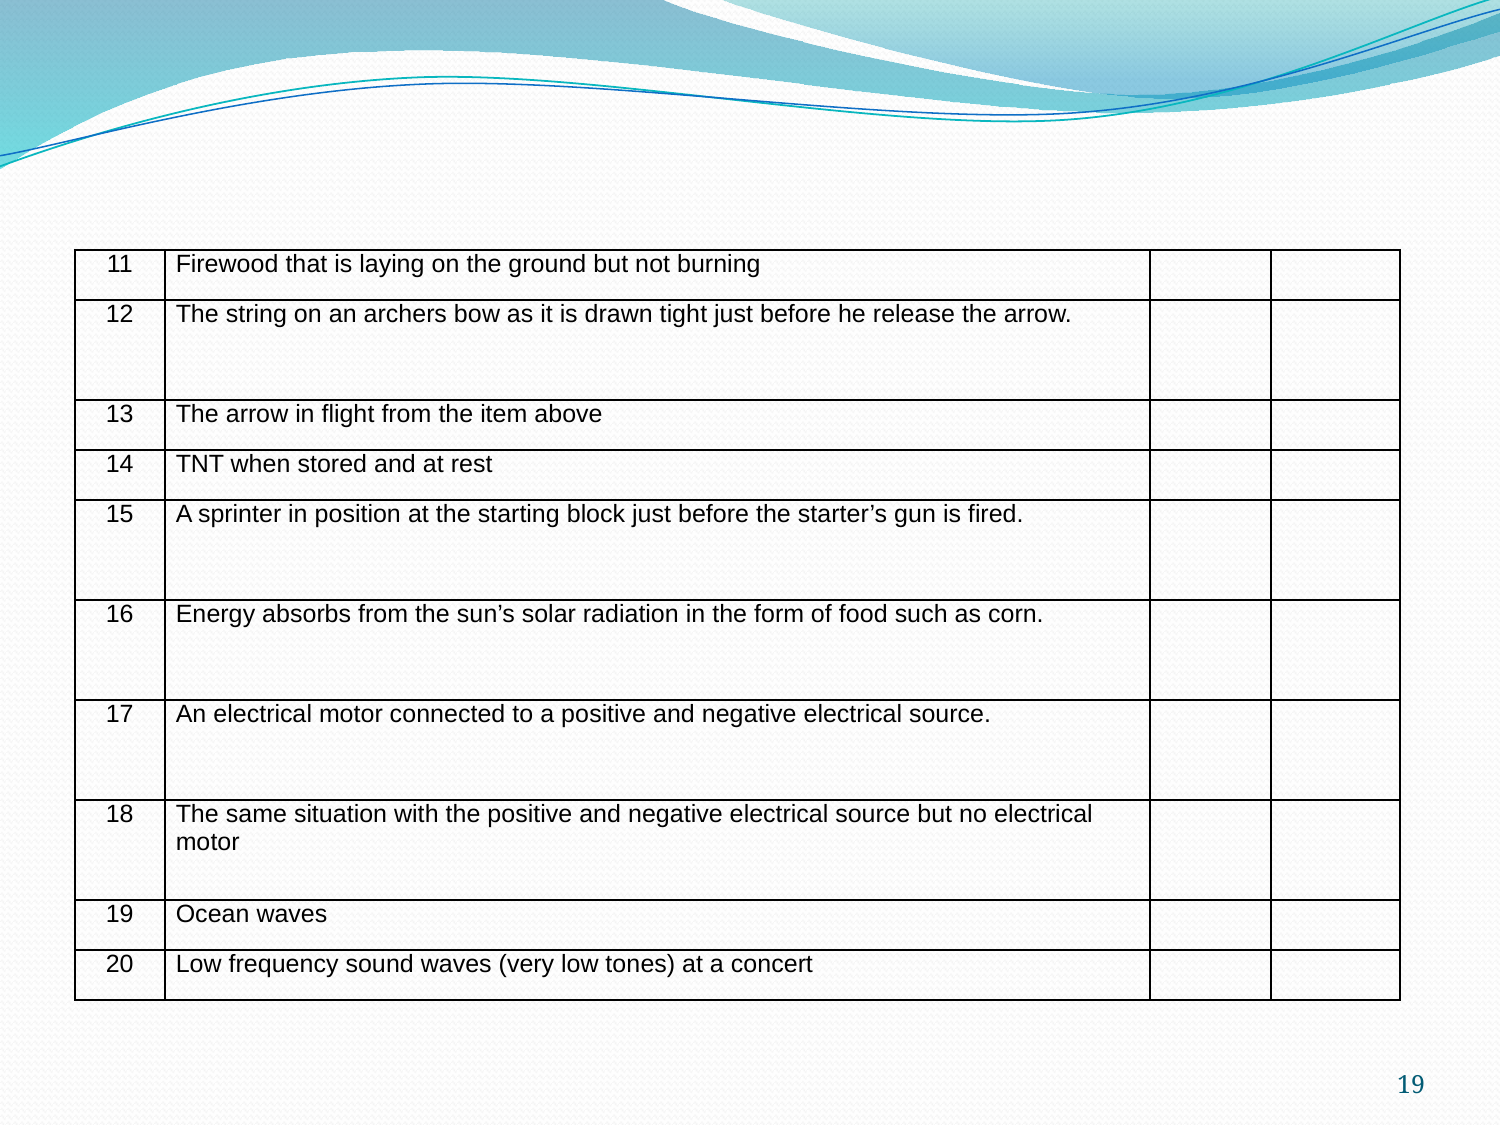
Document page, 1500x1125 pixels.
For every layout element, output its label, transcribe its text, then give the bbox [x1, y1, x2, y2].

table_cell [1272, 901, 1399, 949]
table_cell [1272, 501, 1399, 599]
table_cell The arrow in flight from the item above [166, 401, 1149, 449]
table_cell [1272, 701, 1399, 799]
table_cell [1151, 451, 1270, 499]
table_cell [1151, 701, 1270, 799]
table_cell [1151, 401, 1270, 449]
table_cell [1272, 401, 1399, 449]
table_header Firewood that is laying on the ground but not burning [166, 251, 1149, 299]
table_cell Energy absorbs from the sun’s solar radiation in the form of food such as corn. [166, 601, 1149, 699]
table_cell [1151, 301, 1270, 399]
table_cell Low frequency sound waves (very low tones) at a concert [166, 951, 1149, 999]
table_cell 15 [76, 501, 164, 599]
table_cell [1272, 451, 1399, 499]
table_cell [1272, 601, 1399, 699]
table_cell A sprinter in position at the starting block just before the starter’s gun is fired. [166, 501, 1149, 599]
table_cell Ocean waves [166, 901, 1149, 949]
slide_number 19 [1299, 1042, 1425, 1103]
table_cell [1151, 901, 1270, 949]
table_cell [1272, 801, 1399, 899]
table_header [1151, 251, 1270, 299]
table_cell 12 [76, 301, 164, 399]
table_cell 13 [76, 401, 164, 449]
table_cell An electrical motor connected to a positive and negative electrical source. [166, 701, 1149, 799]
table_cell [1151, 801, 1270, 899]
table_cell 17 [76, 701, 164, 799]
table_cell 18 [76, 801, 164, 899]
table_cell [1272, 951, 1399, 999]
table_header [1272, 251, 1399, 299]
table_cell [1151, 951, 1270, 999]
table_cell 20 [76, 951, 164, 999]
table_cell 16 [76, 601, 164, 699]
table_header 11 [76, 251, 164, 299]
table_cell 14 [76, 451, 164, 499]
table_cell [1272, 301, 1399, 399]
table_cell The same situation with the positive and negative electrical source but no electrical motor [166, 801, 1149, 899]
table_cell [1151, 501, 1270, 599]
table_cell The string on an archers bow as it is drawn tight just before he release the arrow. [166, 301, 1149, 399]
table_cell TNT when stored and at rest [166, 451, 1149, 499]
table_cell 19 [76, 901, 164, 949]
table_cell [1151, 601, 1270, 699]
